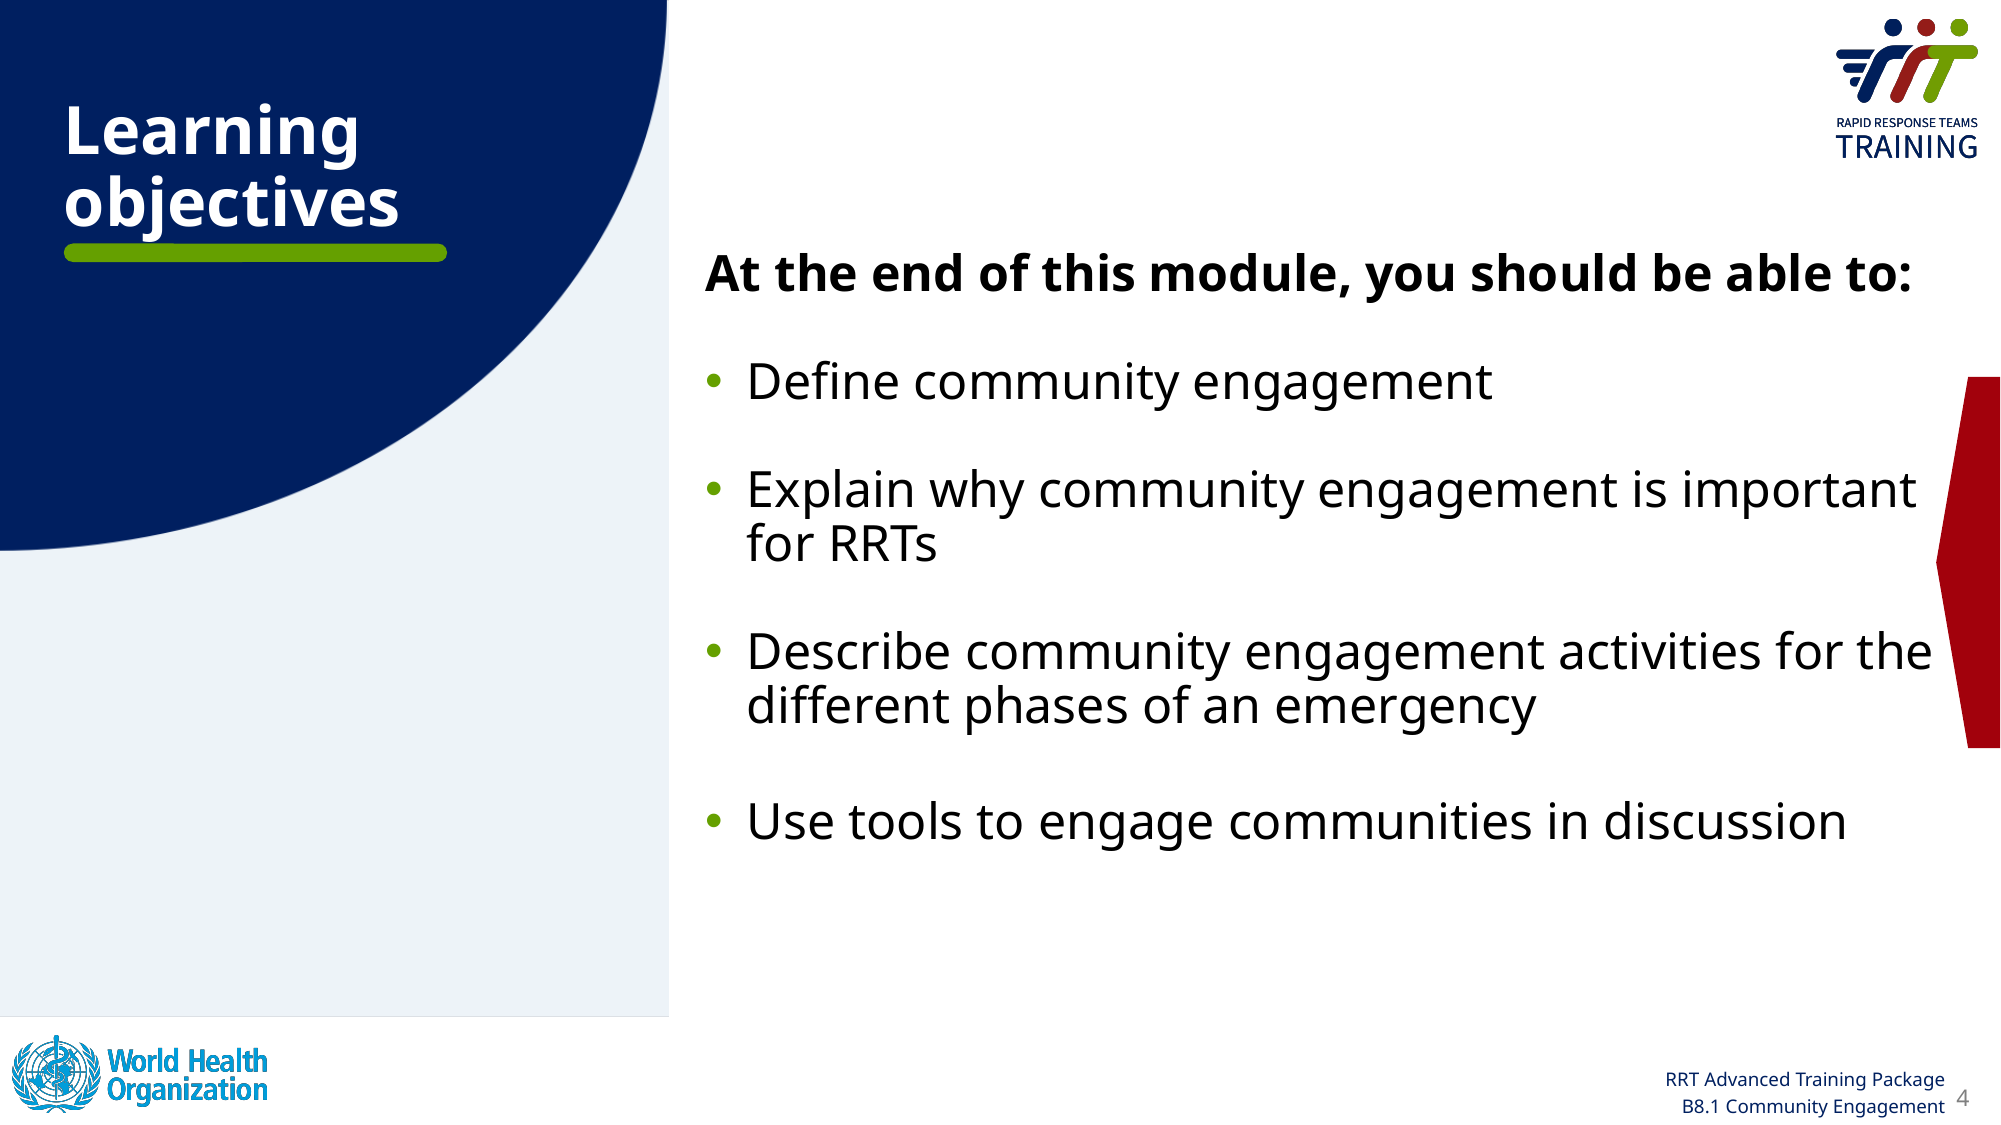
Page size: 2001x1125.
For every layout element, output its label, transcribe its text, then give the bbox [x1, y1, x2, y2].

picture [34, 1054, 43, 1078]
list At the end of this module, you should be able to: Define community engagement Explain why community engagement is important for RRTs Describe community engagement activities for the different phases of an emergency Use tools to engage communities in discussion [700, 247, 1937, 878]
title Learning objectives [63, 102, 600, 242]
picture [36, 1088, 78, 1105]
picture [0, 0, 669, 1018]
picture [12, 1035, 54, 1068]
picture [50, 1108, 62, 1113]
text_box [63, 243, 448, 263]
picture [1835, 19, 1978, 167]
picture [59, 1035, 267, 1113]
picture [12, 1083, 48, 1113]
picture [71, 1053, 90, 1091]
picture [22, 1062, 26, 1077]
picture [30, 1083, 37, 1091]
picture [46, 1056, 54, 1062]
picture [24, 1054, 36, 1087]
picture [40, 1062, 47, 1070]
